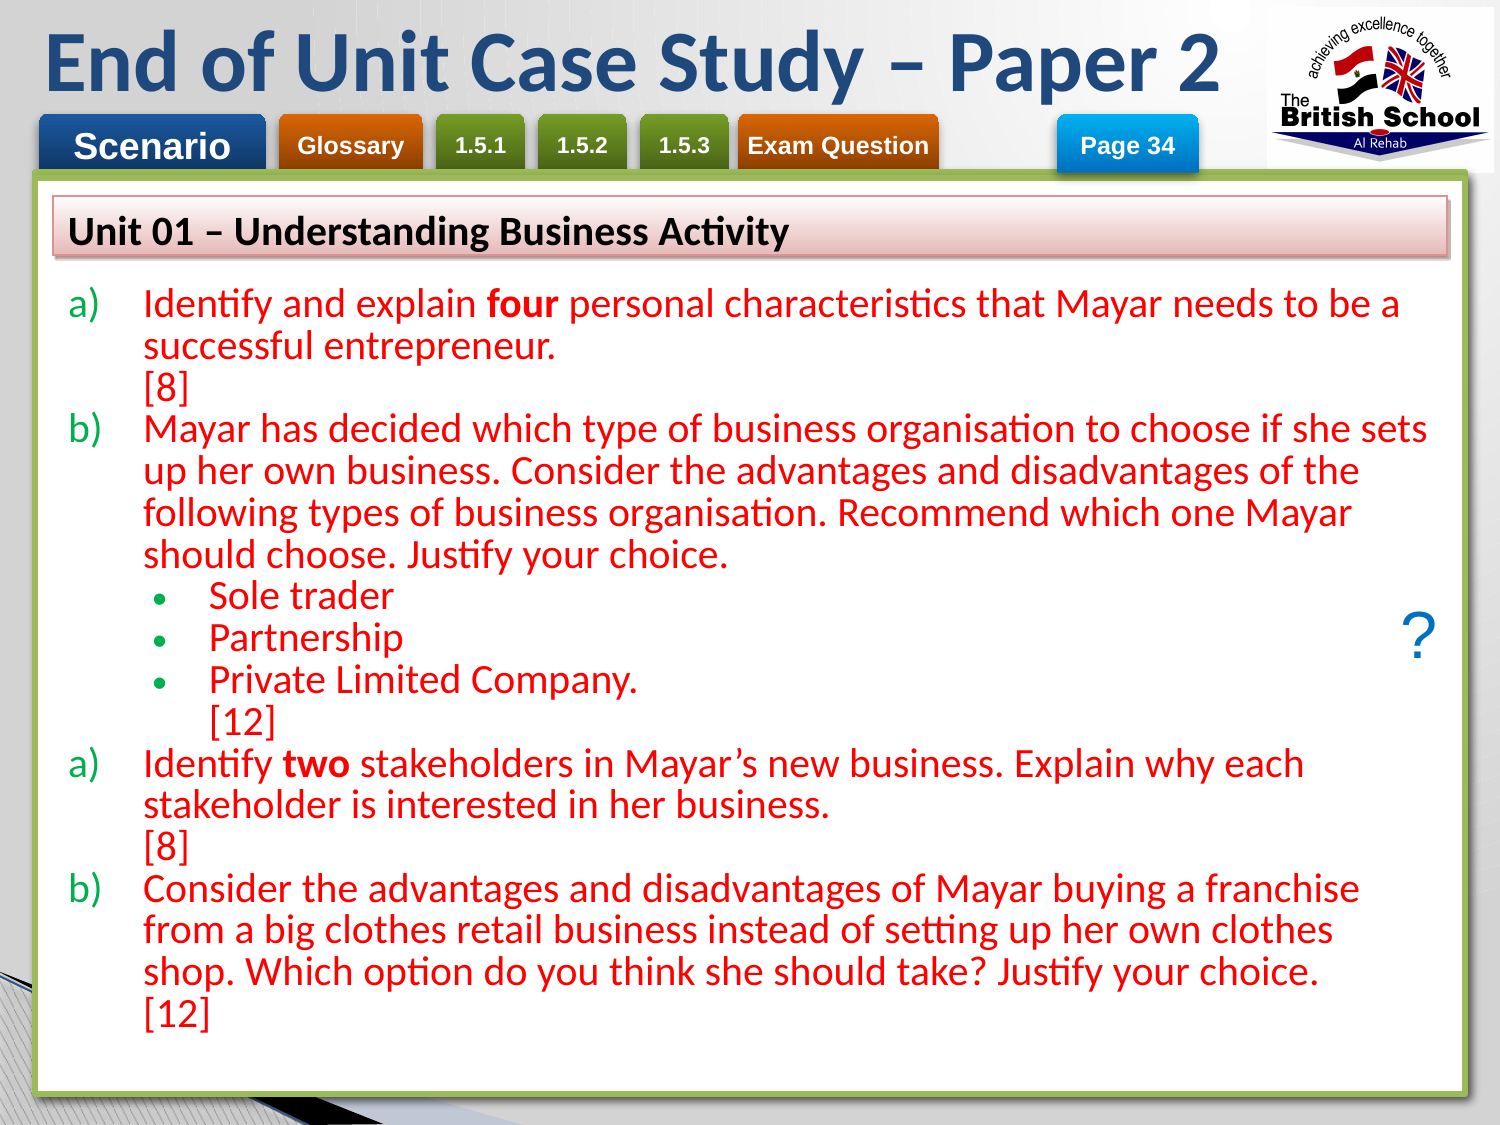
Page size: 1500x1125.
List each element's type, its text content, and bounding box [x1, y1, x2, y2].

picture [1267, 7, 1495, 173]
picture [281, 1114, 303, 1125]
text_box [35, 178, 1465, 1094]
table_header Identify and explain four personal characteristics that Mayar needs to be a successful entrepreneur. [8] Mayar has decided which type of business organisation to choose if she sets up her own business. Consider the advantages and disadvantages of the following types of business organisation. Recommend which one Mayar should choose. Justify your choice. Sole trader Partnership Private Limited Company. [12] Identify two stakeholders in Mayar’s new business. Explain why each stakeholder is interested in her business. [8] Consider the advantages and disadvantages of Mayar buying a franchise from a big clothes retail business instead of setting up her own clothes shop. Which option do you think she should take? Justify your choice. [12] [53, 279, 1447, 1047]
text_box Unit 01 – Understanding Business Activity [53, 196, 1447, 256]
text_box Page 34 [1057, 114, 1199, 173]
text_box ? [1385, 584, 1445, 679]
title End of Unit Case Study – Paper 2 [29, 0, 1282, 118]
